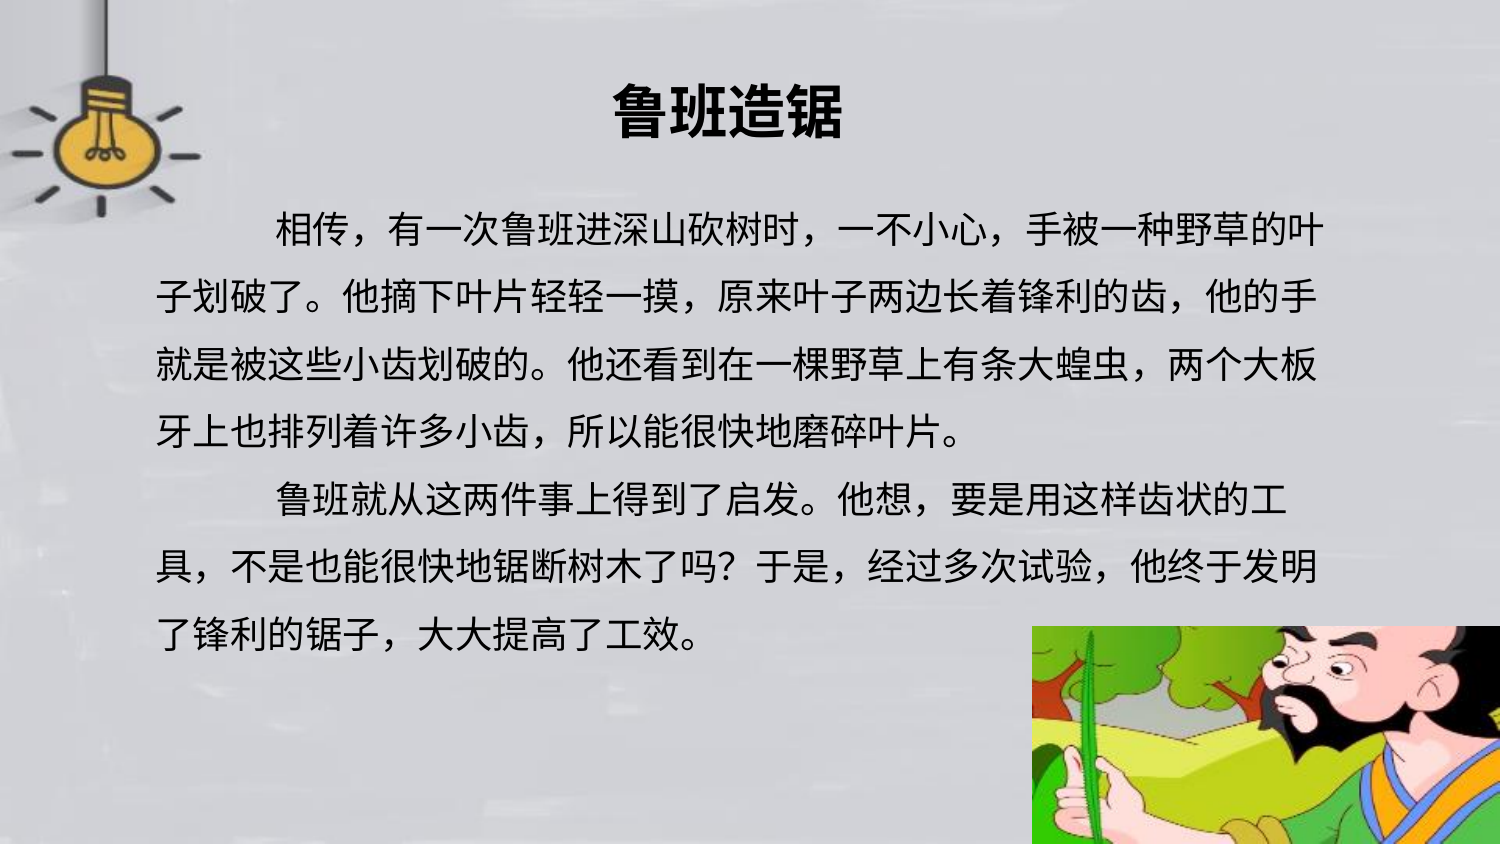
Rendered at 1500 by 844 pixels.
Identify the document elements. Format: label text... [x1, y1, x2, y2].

picture [0, 0, 1500, 844]
text_box 相传，有一次鲁班进深山砍树时，一不小心，手被一种野草的叶子划破了。他摘下叶片轻轻一摸，原来叶子两边长着锋利的齿，他的手就是被这些小齿划破的。他还看到在一棵野草上有条大蝗虫，两个大板牙上也排列着许多小齿，所以能很快地磨碎叶片。 鲁班就从这两件事上得到了启发。他想，要是用这样齿状的工具，不是也能很快地锯断树木了吗？于是，经过多次试验，他终于发明了锋利的锯子，大大提高了工效。 [140, 175, 1360, 664]
text_box 鲁班造锯 [596, 67, 864, 153]
